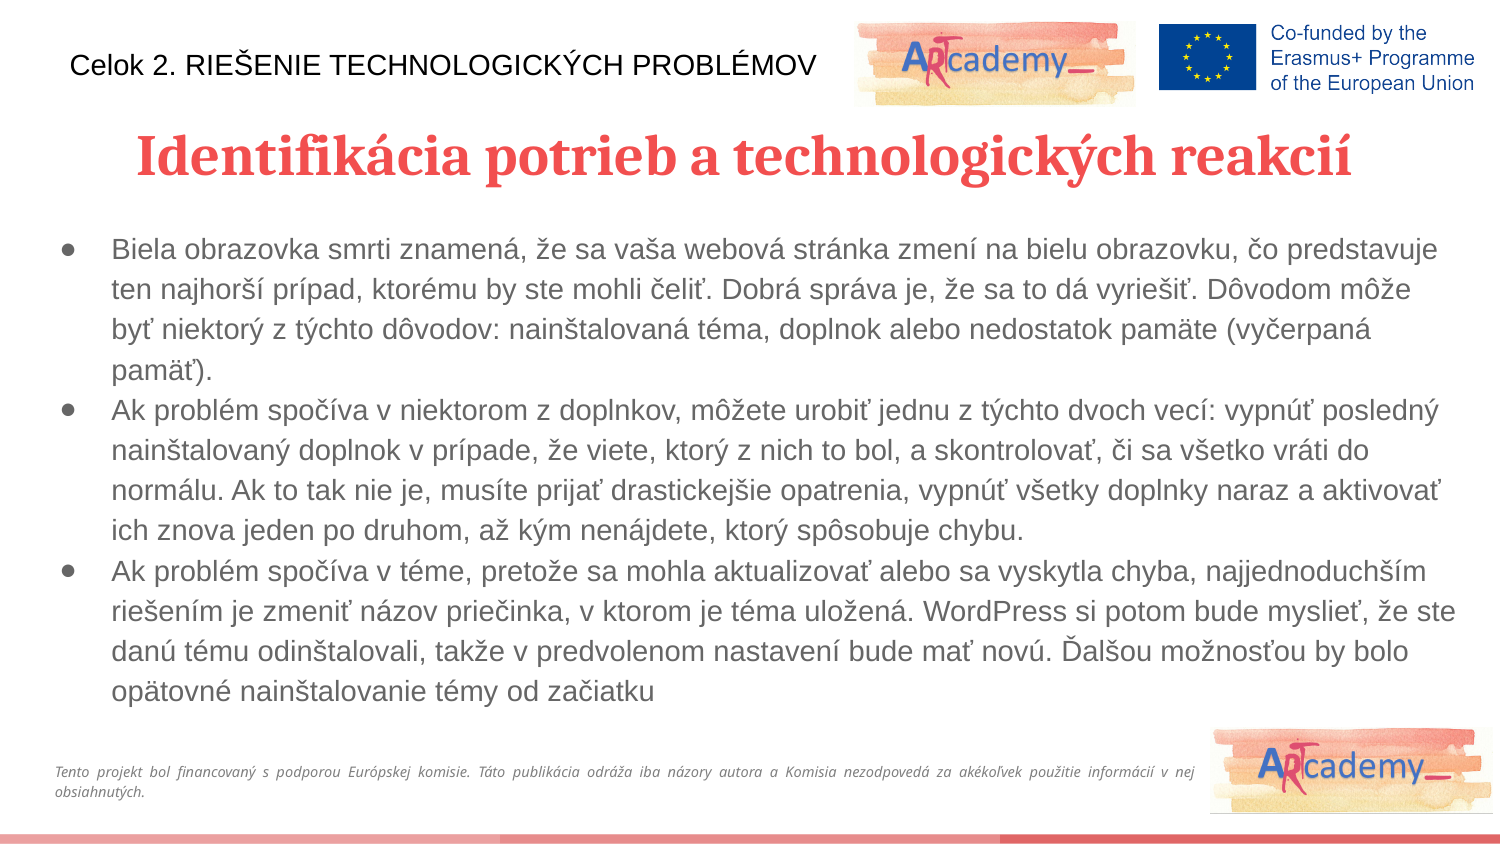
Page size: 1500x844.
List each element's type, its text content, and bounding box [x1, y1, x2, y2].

picture [1210, 709, 1493, 844]
picture [1158, 24, 1474, 94]
text_box Celok 2. RIEŠENIE TECHNOLOGICKÝCH PROBLÉMOV [54, 39, 849, 89]
title Identifikácia potrieb a technologických reakcií [79, 0, 1410, 203]
picture [854, 2, 1137, 138]
text_box Tento projekt bol financovaný s podporou Európskej komisie. Táto publikácia odráža iba názory autora a Komisia nezodpovedá za akékoľvek použitie informácií v nej obsiahnutých. [39, 754, 1205, 799]
list Biela obrazovka smrti znamená, že sa vaša webová stránka zmení na bielu obrazovku, čo predstavuje ten najhorší prípad, ktorému by ste mohli čeliť. Dobrá správa je, že sa to dá vyriešiť. Dôvodom môže byť niektorý z týchto dôvodov: nainštalovaná téma, doplnok alebo nedostatok pamäte (vyčerpaná pamäť). Ak problém spočíva v niektorom z doplnkov, môžete urobiť jednu z týchto dvoch vecí: vypnúť posledný nainštalovaný doplnok v prípade, že viete, ktorý z nich to bol, a skontrolovať, či sa všetko vráti do normálu. Ak to tak nie je, musíte prijať drastickejšie opatrenia, vypnúť všetky doplnky naraz a aktivovať ich znova jeden po druhom, až kým nenájdete, ktorý spôsobuje chybu. Ak problém spočíva v téme, pretože sa mohla aktualizovať alebo sa vyskytla chyba, najjednoduchším riešením je zmeniť názov priečinka, v ktorom je téma uložená. WordPress si potom bude myslieť, že ste danú tému odinštalovali, takže v predvolenom nastavení bude mať novú. Ďalšou možnosťou by bolo opätovné nainštalovanie témy od začiatku [21, 210, 1479, 497]
